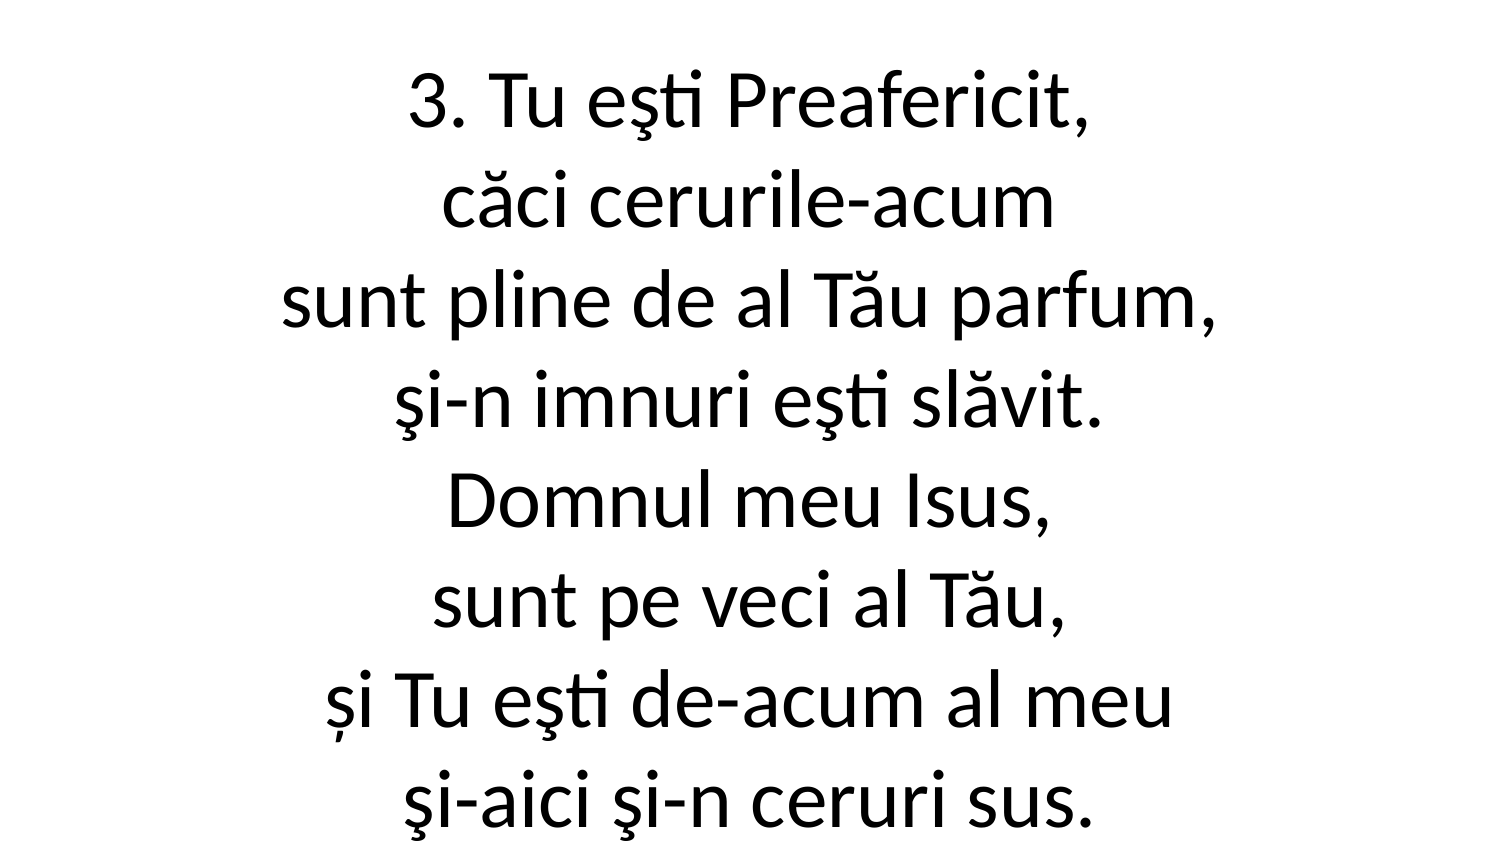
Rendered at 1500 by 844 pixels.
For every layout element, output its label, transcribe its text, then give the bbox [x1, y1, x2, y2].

text_box 3. Tu eşti Preafericit, căci cerurile-acum sunt pline de al Tău parfum, şi-n imnuri eşti slăvit. Domnul meu Isus, sunt pe veci al Tău, și Tu eşti de-acum al meu şi-aici şi-n ceruri sus. [265, 0, 1235, 844]
